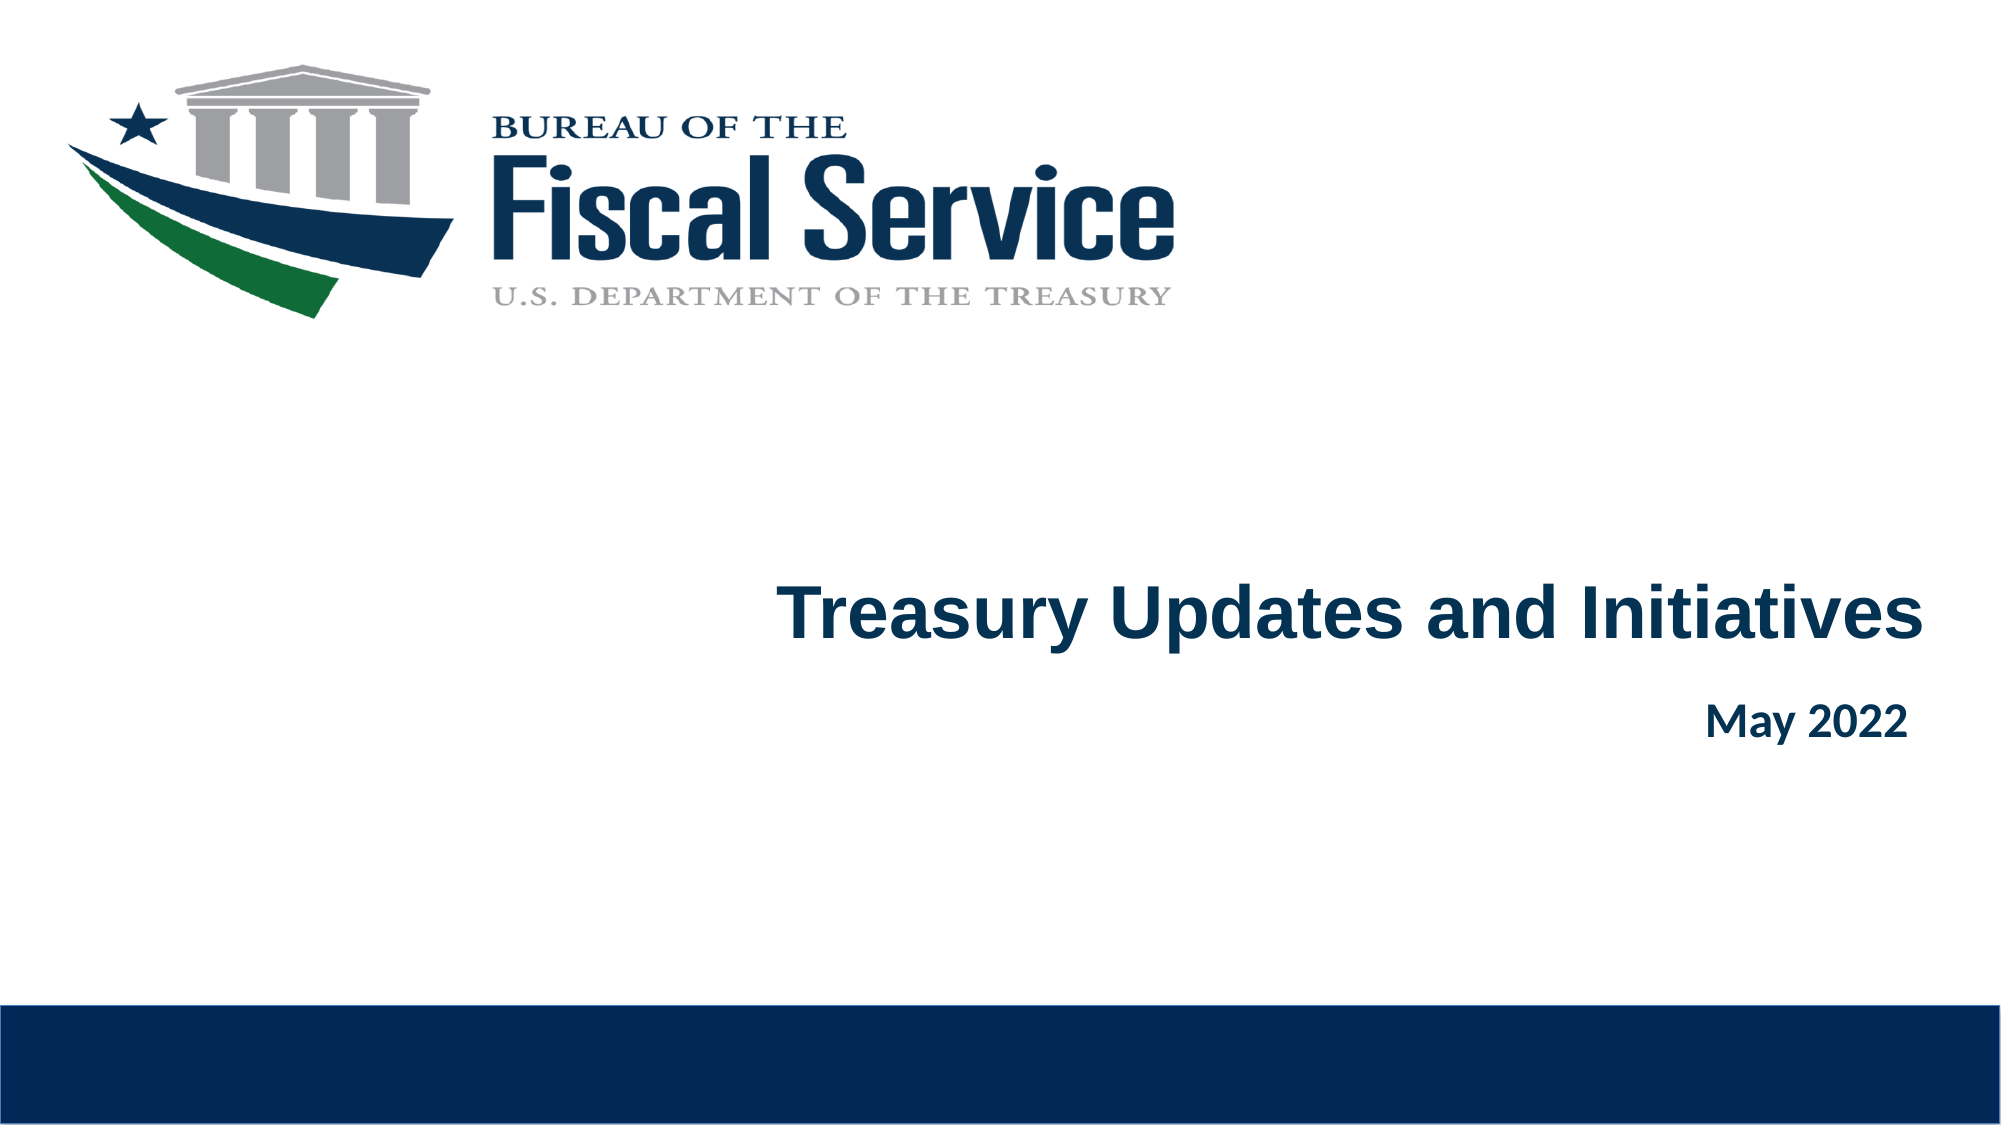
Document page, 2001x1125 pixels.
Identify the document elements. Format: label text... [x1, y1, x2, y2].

picture [50, 56, 1190, 327]
text_box May 2022 [562, 624, 1924, 763]
text_box Treasury Updates and Initiatives [462, 462, 1963, 754]
